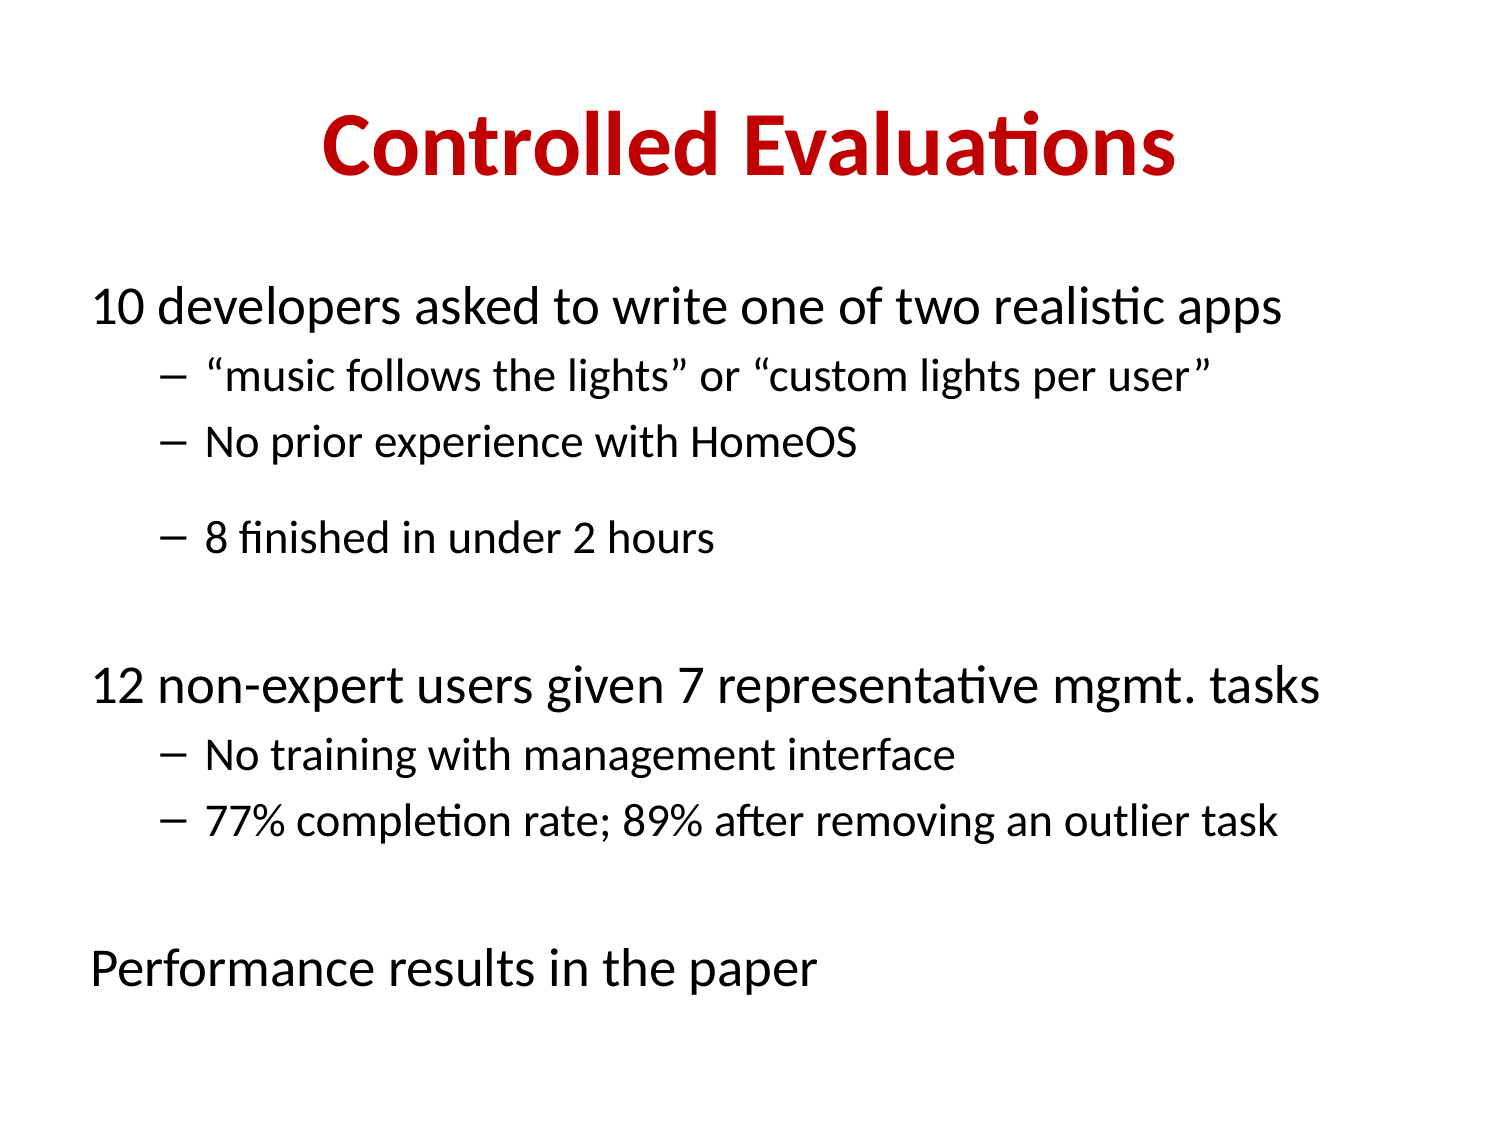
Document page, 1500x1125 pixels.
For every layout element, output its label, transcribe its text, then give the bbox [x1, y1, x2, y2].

title Controlled Evaluations [75, 45, 1425, 233]
list 10 developers asked to write one of two realistic apps “music follows the lights” or “custom lights per user” No prior experience with HomeOS 8 finished in under 2 hours 12 non-expert users given 7 representative mgmt. tasks No training with management interface 77% completion rate; 89% after removing an outlier task Performance results in the paper [75, 262, 1425, 1005]
